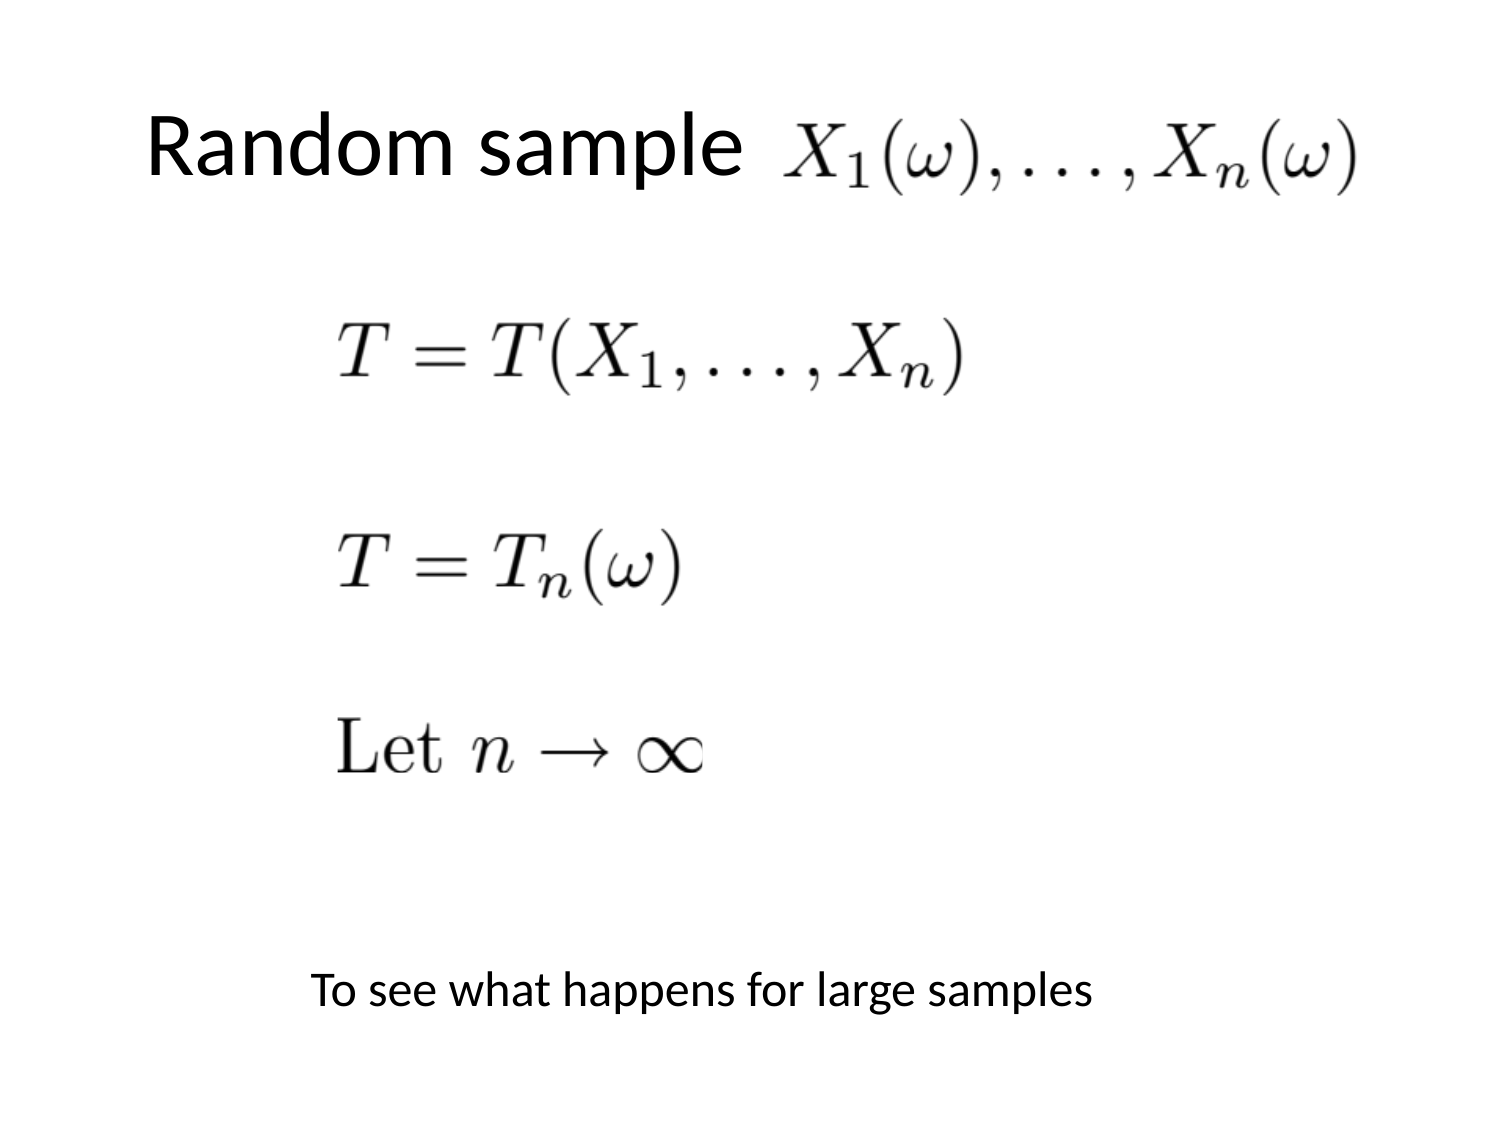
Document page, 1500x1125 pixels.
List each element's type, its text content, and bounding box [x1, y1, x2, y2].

title Random sample [75, 45, 817, 233]
picture [337, 525, 684, 608]
picture [337, 715, 703, 773]
text_box To see what happens for large samples [295, 948, 1109, 1024]
picture [782, 115, 1362, 198]
picture [337, 315, 968, 398]
